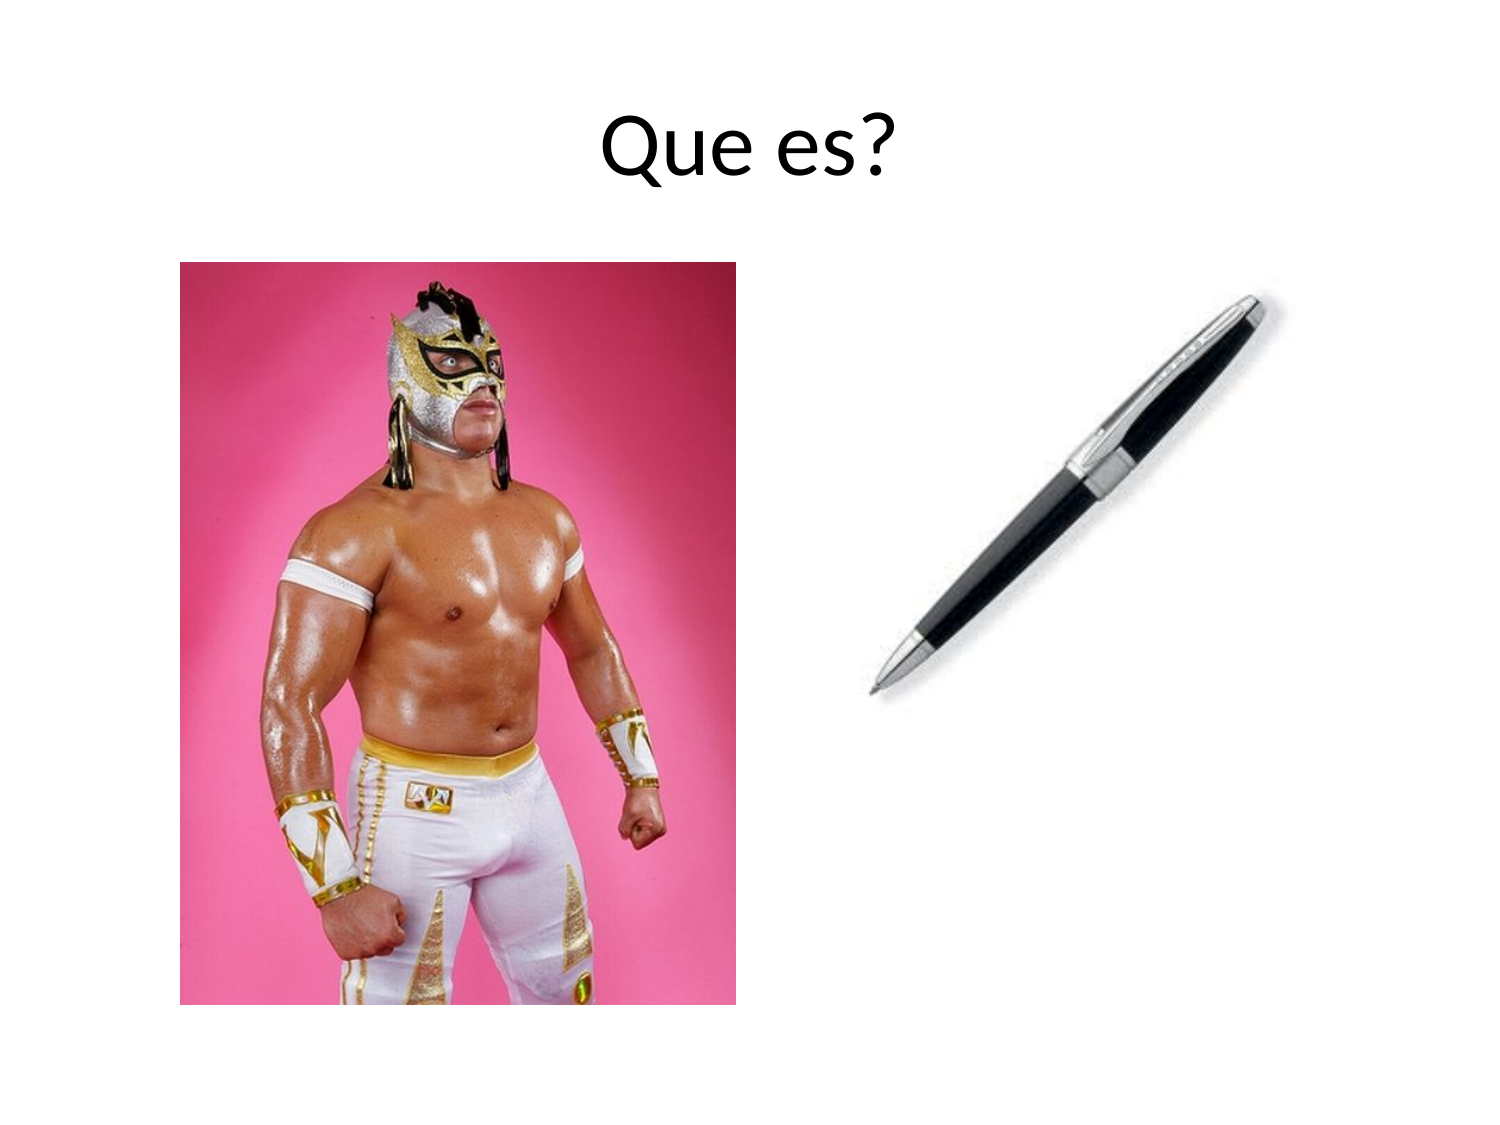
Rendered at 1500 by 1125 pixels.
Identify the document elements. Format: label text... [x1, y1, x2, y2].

picture [845, 262, 1315, 732]
title Que es? [75, 45, 1425, 233]
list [0, 262, 1133, 1006]
